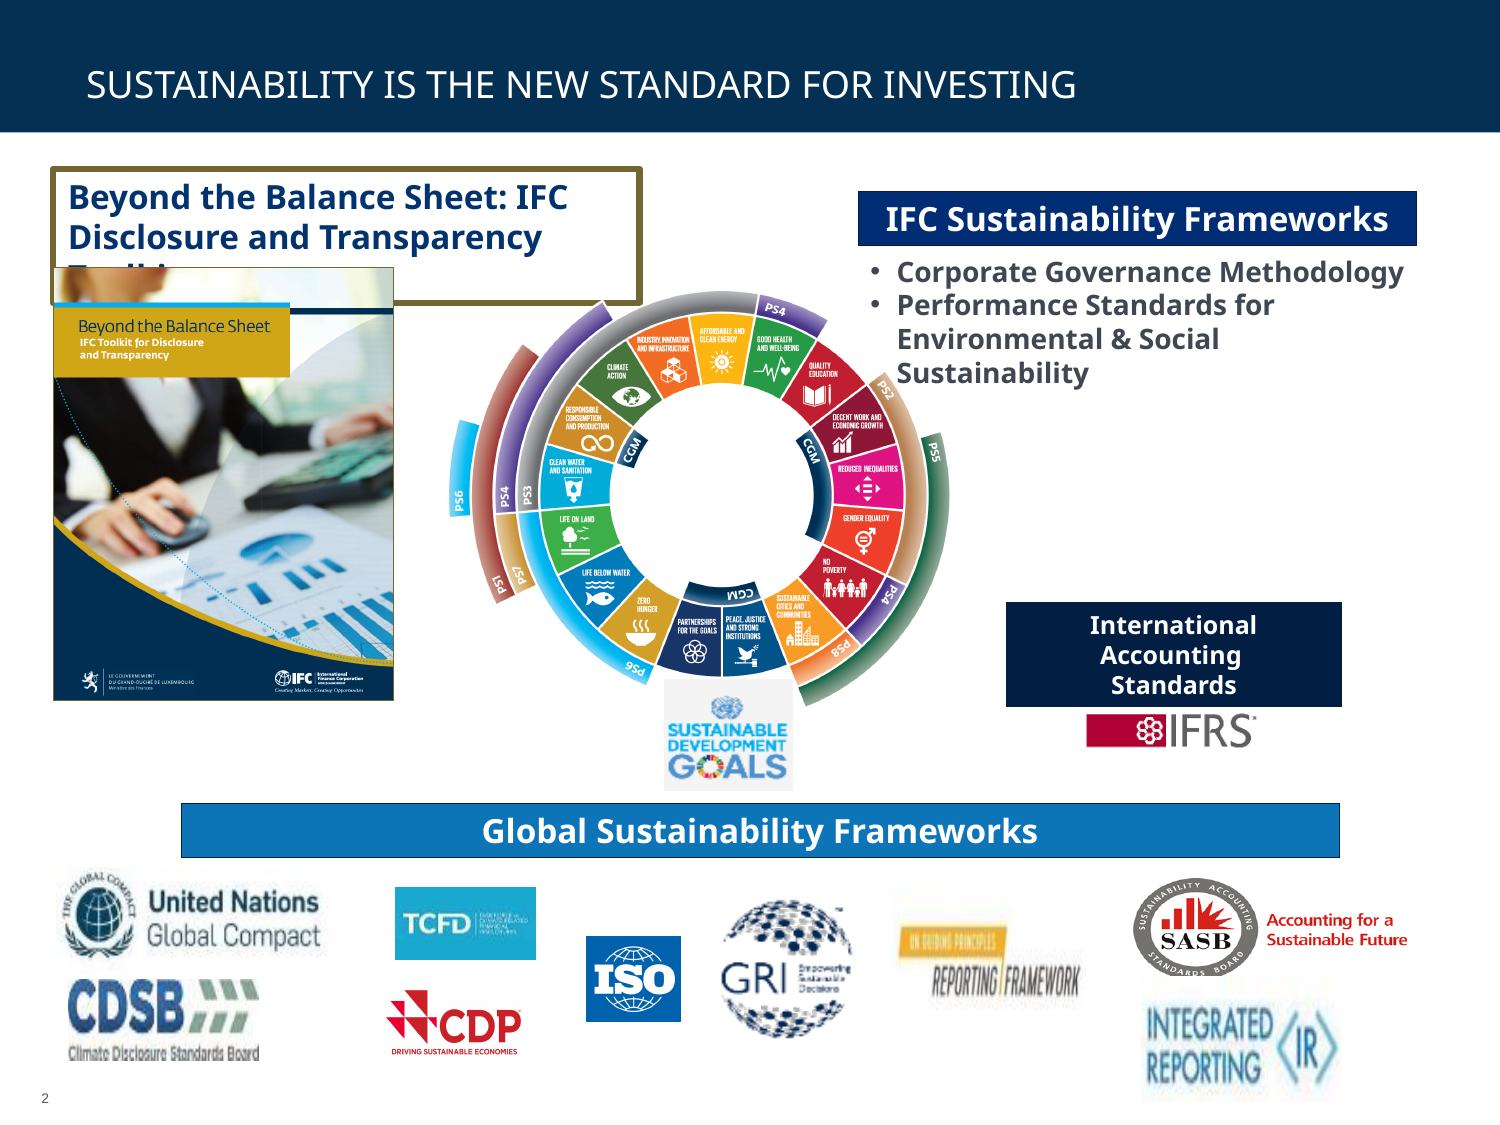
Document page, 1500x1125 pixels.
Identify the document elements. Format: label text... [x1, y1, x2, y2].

picture [385, 989, 522, 1055]
title Sustainability is the new standard for investing [85, 49, 1418, 119]
picture [67, 979, 259, 1062]
slide_number 2 [0, 1068, 91, 1125]
picture [1133, 878, 1407, 1102]
text_box Global Sustainability Frameworks [181, 803, 1340, 858]
picture [893, 889, 1087, 1039]
picture [1071, 695, 1270, 764]
text_box Beyond the Balance Sheet: IFC Disclosure and Transparency Toolkit [53, 168, 640, 267]
picture [55, 867, 330, 973]
picture [53, 263, 1000, 791]
text_box International Accounting Standards [1006, 602, 1342, 707]
text_box [1116, 999, 1500, 1125]
picture [710, 893, 864, 1047]
text_box Corporate Governance Methodology Performance Standards for Environmental & Social Sustainability [855, 246, 1421, 416]
text_box IFC Sustainability Frameworks [858, 191, 1417, 246]
picture [586, 936, 681, 1023]
picture [395, 887, 536, 960]
